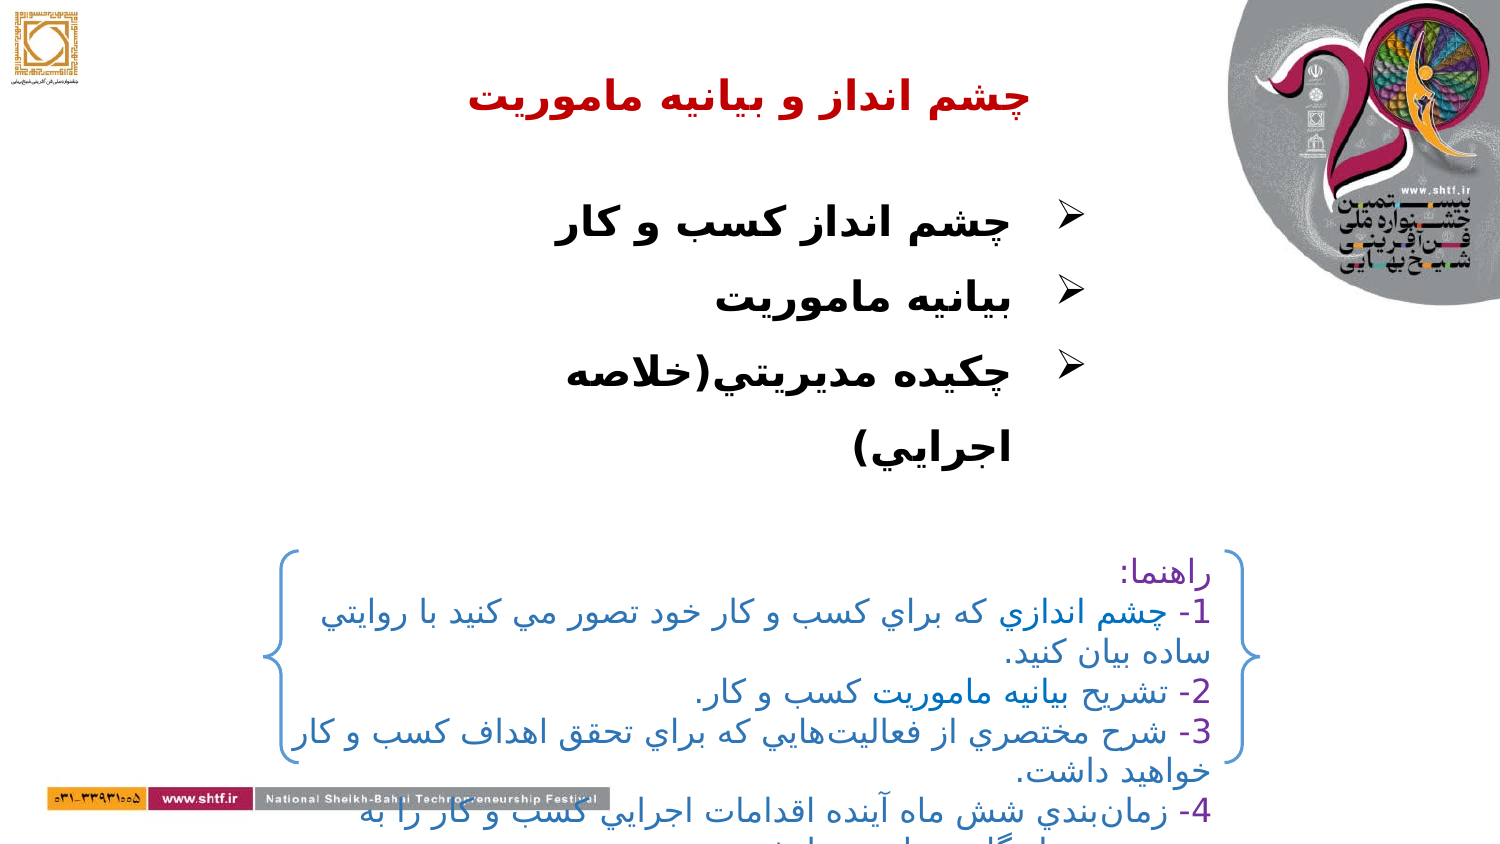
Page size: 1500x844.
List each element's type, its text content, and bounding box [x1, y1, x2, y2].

text_box راهنما: 1- چشم اندازي که براي کسب و کار خود تصور مي کنيد با روايتي ساده بيان کنيد. 2- تشريح بيانيه ماموريت کسب و کار. 3- شرح مختصري از فعاليت‌هايي که براي تحقق اهداف کسب و کار خواهيد داشت. 4- زمان‌بندي شش ماه آينده اقدامات اجرايي کسب و کار را به صورت نمودار گانت چارت نمايش دهيد. [273, 502, 1227, 844]
title چشم انداز و بيانيه ماموريت [129, 33, 1371, 161]
picture [0, 0, 1500, 844]
text_box [263, 651, 273, 662]
text_box چشم انداز کسب و کار بيانيه ماموريت چکيده مديريتي(خلاصه اجرايي) [396, 161, 1104, 502]
text_box [1227, 549, 1261, 764]
